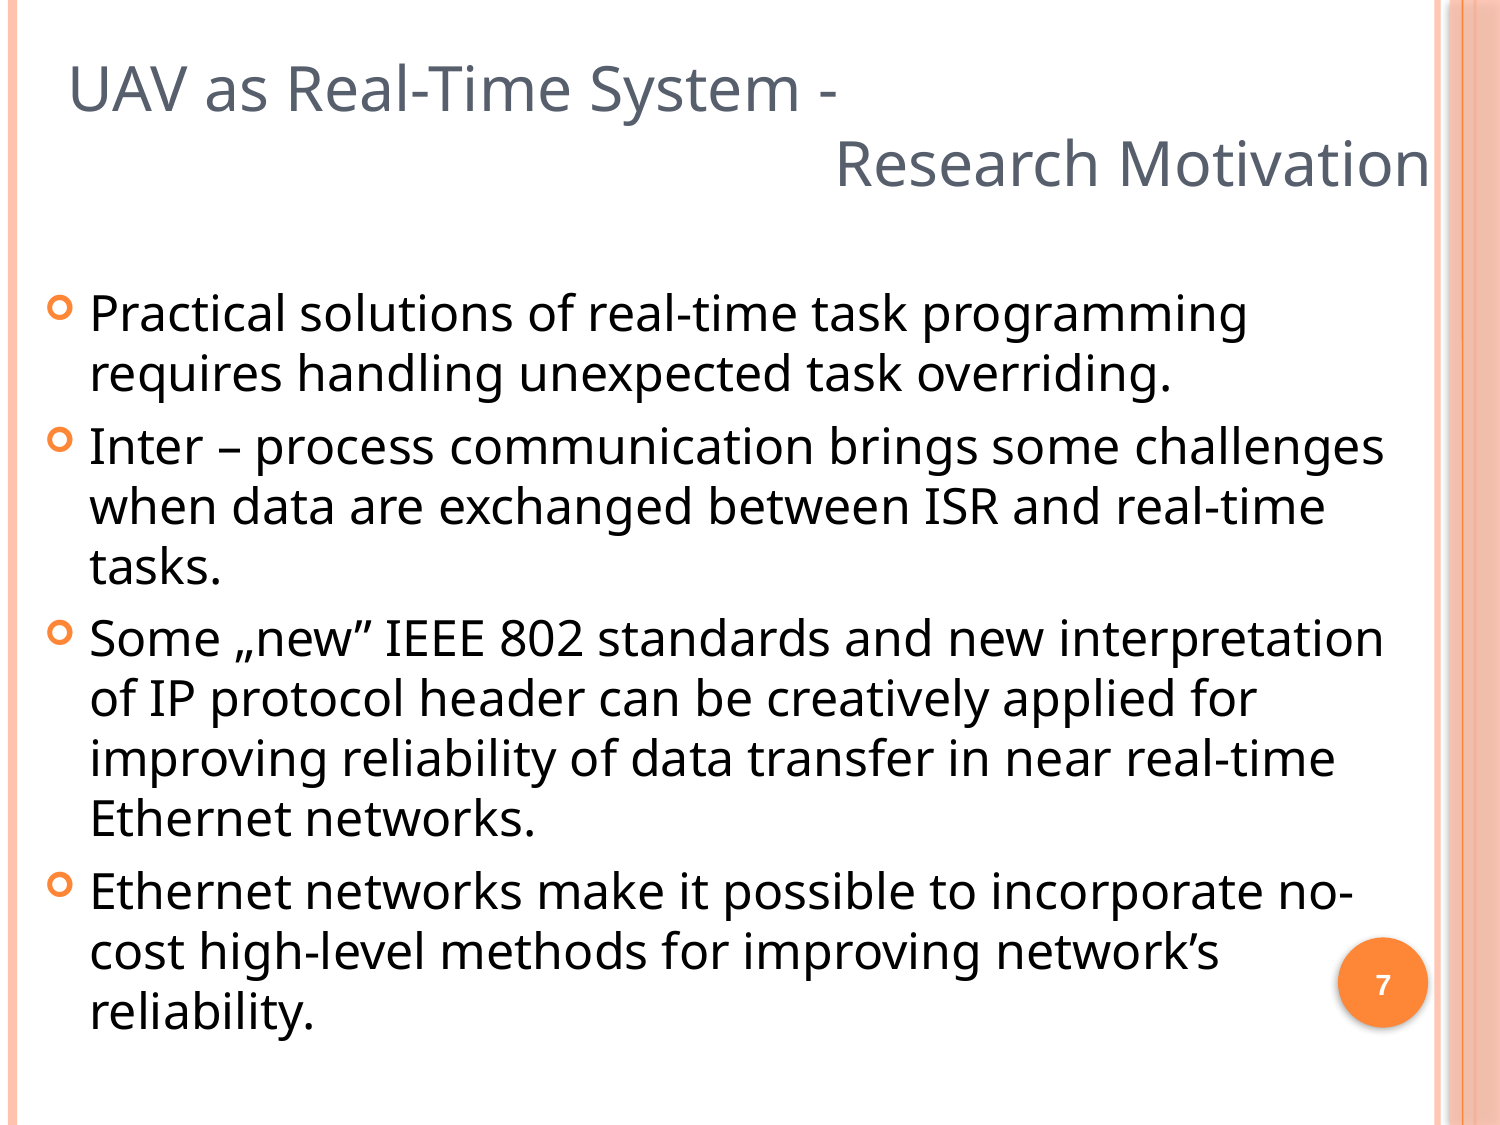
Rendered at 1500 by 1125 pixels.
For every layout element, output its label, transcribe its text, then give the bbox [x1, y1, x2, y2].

slide_number 7 [1333, 965, 1434, 1026]
title UAV as Real-Time System - Research Motivation [53, 19, 1459, 207]
list Practical solutions of real-time task programming requires handling unexpected task overriding. Inter – process communication brings some challenges when data are exchanged between ISR and real-time tasks. Some „new” IEEE 802 standards and new interpretation of IP protocol header can be creatively applied for improving reliability of data transfer in near real-time Ethernet networks. Ethernet networks make it possible to incorporate no-cost high-level methods for improving network’s reliability. [29, 274, 1447, 965]
